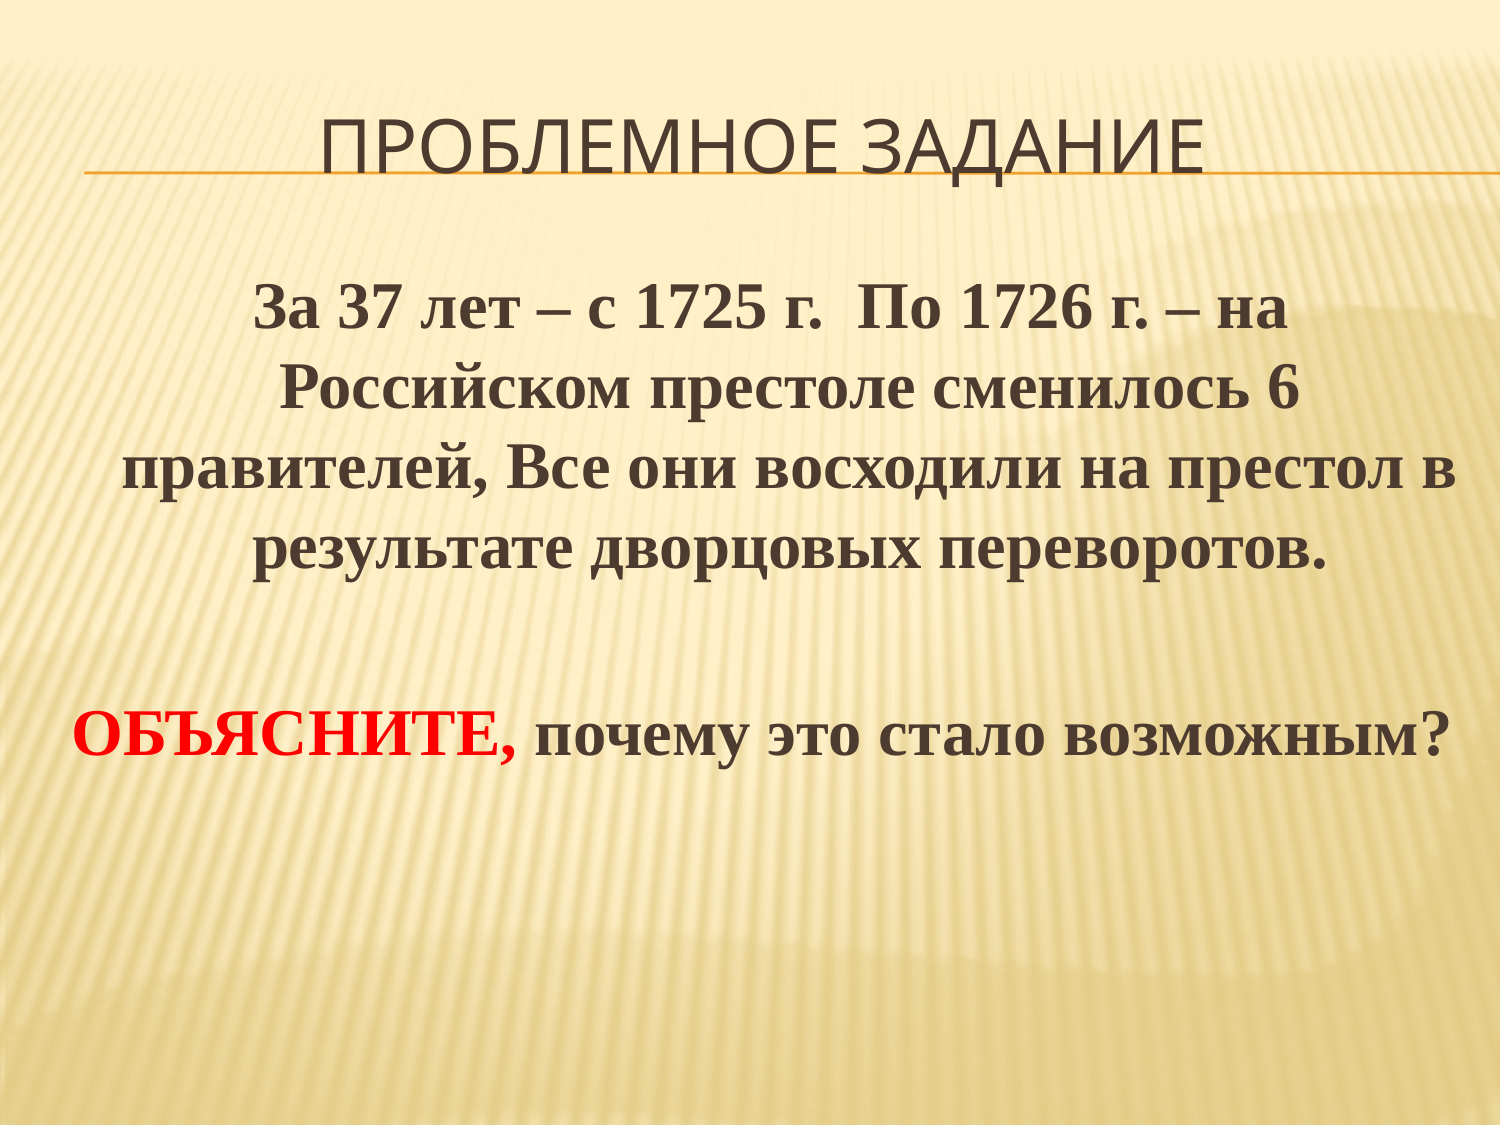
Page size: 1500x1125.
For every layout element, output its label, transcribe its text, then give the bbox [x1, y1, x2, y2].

list За 37 лет – с 1725 г. По 1726 г. – на Российском престоле сменилось 6 правителей, Все они восходили на престол в результате дворцовых переворотов. ОБЪЯСНИТЕ, почему это стало возможным? [50, 254, 1475, 998]
title Проблемное задание [50, 75, 1475, 213]
